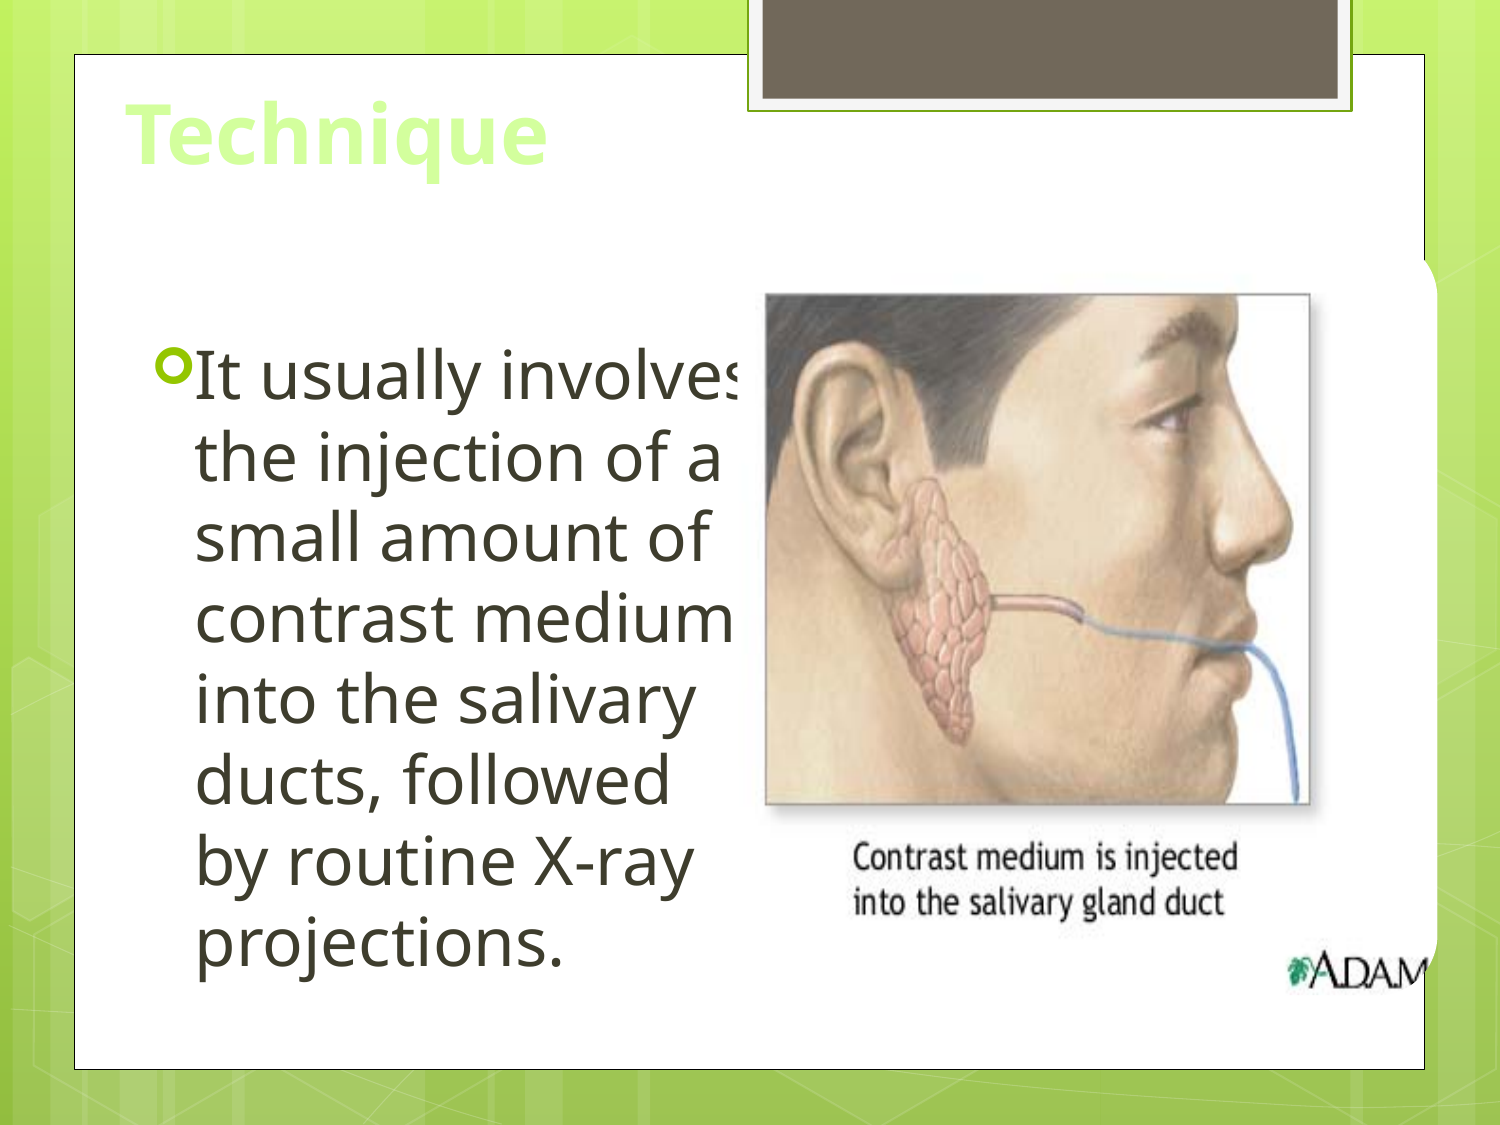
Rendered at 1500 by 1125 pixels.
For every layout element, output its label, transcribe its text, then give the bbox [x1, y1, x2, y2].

picture [737, 237, 1438, 996]
title Technique [87, 1, 1240, 190]
list It usually involves the injection of a small amount of contrast medium into the salivary ducts, followed by routine X-ray projections. [125, 324, 775, 1063]
